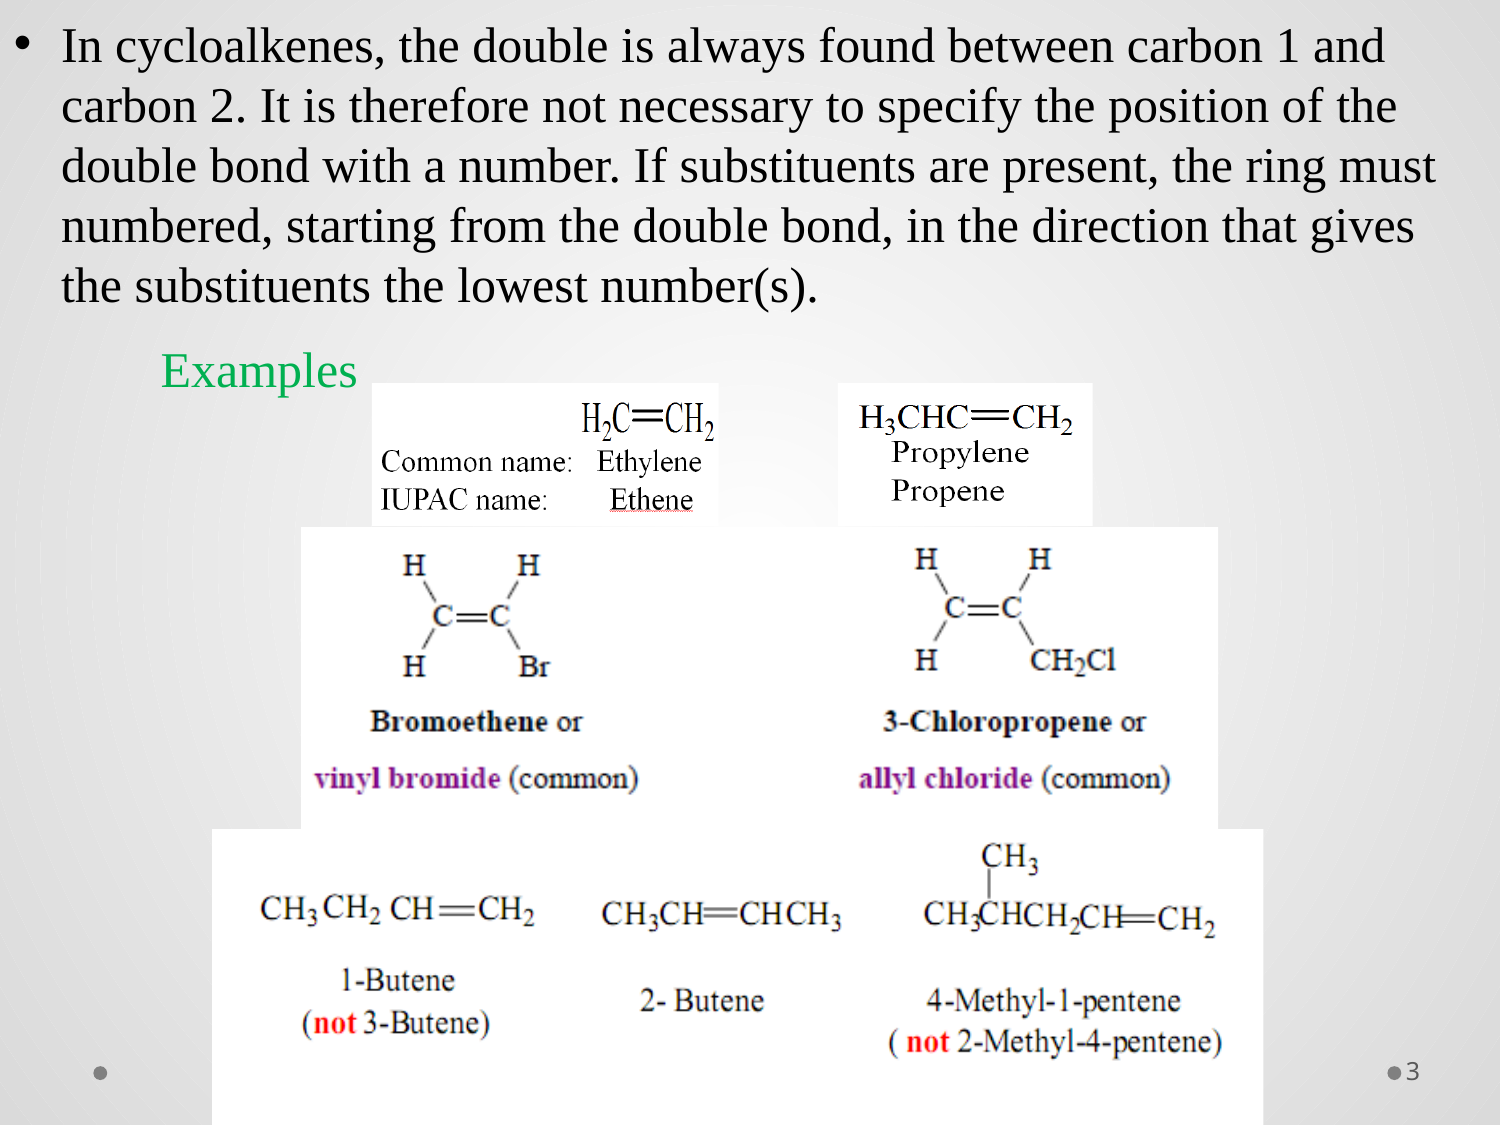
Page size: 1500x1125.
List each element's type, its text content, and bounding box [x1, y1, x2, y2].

picture [211, 526, 1264, 1125]
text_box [371, 383, 1093, 525]
text_box In cycloalkenes, the double is always found between carbon 1 and carbon 2. It is therefore not necessary to specify the position of the double bond with a number. If substituents are present, the ring must numbered, starting from the double bond, in the direction that gives the substituents the lowest number(s). [0, 5, 1471, 320]
text_box Examples [145, 329, 373, 405]
slide_number 3 [1401, 1042, 1494, 1103]
